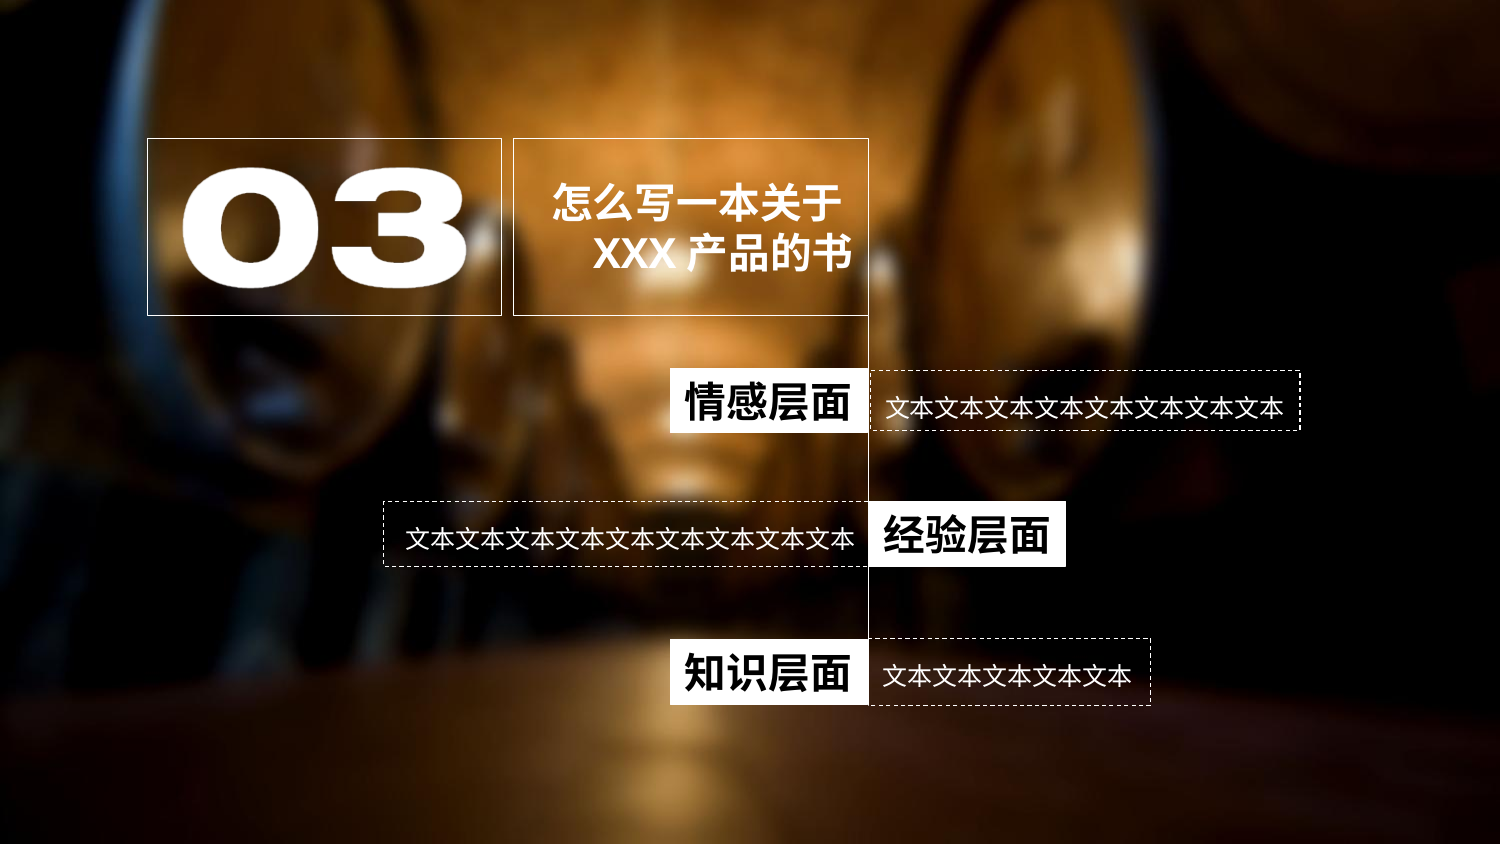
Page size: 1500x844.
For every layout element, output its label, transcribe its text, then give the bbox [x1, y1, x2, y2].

text_box 文本文本文本文本文本 [873, 638, 1151, 706]
text_box 文本文本文本文本文本文本文本文本文本 [383, 501, 863, 567]
text_box 情感层面 [670, 368, 863, 433]
text_box 怎么写一本关于XXX产品的书 [578, 136, 870, 318]
text_box 文本文本文本文本文本文本文本文本 [873, 370, 1300, 431]
picture [0, 0, 1500, 844]
text_box 经验层面 [873, 501, 1066, 566]
text_box 知识层面 [670, 639, 863, 705]
